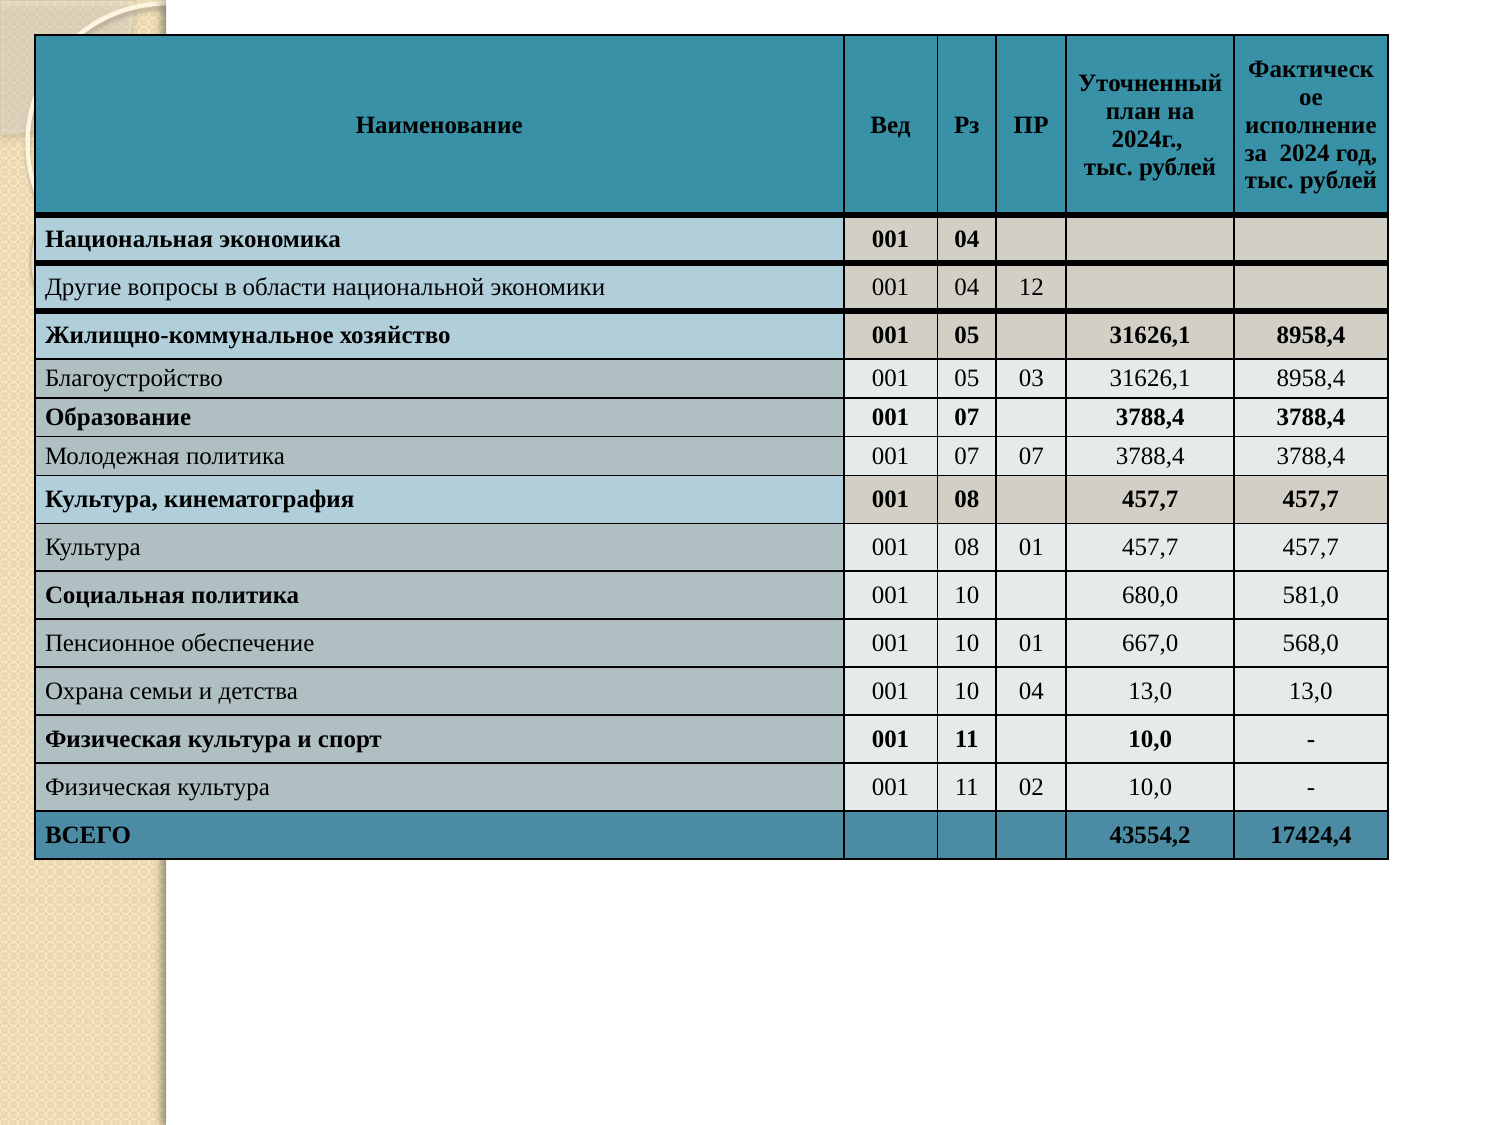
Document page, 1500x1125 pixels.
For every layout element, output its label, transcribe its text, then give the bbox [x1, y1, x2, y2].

table_cell [997, 399, 1065, 436]
table_cell [997, 476, 1065, 523]
table_cell 07 [997, 437, 1065, 475]
table_cell 001 [845, 764, 937, 810]
table_cell 10 [938, 668, 995, 714]
table_cell 04 [997, 668, 1065, 714]
table_cell 001 [845, 437, 937, 475]
table_cell 001 [845, 399, 937, 436]
table_cell 10,0 [1067, 764, 1233, 810]
table_cell 01 [997, 620, 1065, 666]
table_cell 10,0 [1067, 716, 1233, 762]
table_cell 581,0 [1235, 572, 1387, 618]
table_cell Благоустройство [36, 360, 843, 397]
table_cell [997, 716, 1065, 762]
table_cell ВСЕГО [36, 812, 843, 858]
table_cell Жилищно-коммунальное хозяйство [36, 314, 843, 358]
table_cell 001 [845, 524, 937, 570]
table_cell 05 [938, 314, 995, 358]
table_cell Физическая культура [36, 764, 843, 810]
table_cell - [1235, 716, 1387, 762]
table_cell 07 [938, 399, 995, 436]
table_cell 04 [938, 218, 995, 260]
table_cell 10 [938, 620, 995, 666]
table_cell Молодежная политика [36, 437, 843, 475]
table_cell 13,0 [1235, 668, 1387, 714]
table_cell [997, 572, 1065, 618]
table_cell 001 [845, 360, 937, 397]
table_cell 001 [845, 314, 937, 358]
table_cell 07 [938, 437, 995, 475]
table_cell 457,7 [1067, 524, 1233, 570]
table_cell 667,0 [1067, 620, 1233, 666]
table_header Рз [938, 36, 995, 212]
table_cell 10 [938, 572, 995, 618]
table_cell Охрана семьи и детства [36, 668, 843, 714]
table_cell 01 [997, 524, 1065, 570]
table_cell 02 [997, 764, 1065, 810]
table_cell - [1235, 764, 1387, 810]
table_cell 31626,1 [1067, 360, 1233, 397]
table_cell Образование [36, 399, 843, 436]
table_header ПР [997, 36, 1065, 212]
table_cell 3788,4 [1067, 399, 1233, 436]
table_cell [1235, 266, 1387, 308]
table_cell 680,0 [1067, 572, 1233, 618]
table_cell Национальная экономика [36, 218, 843, 260]
table_cell 001 [845, 266, 937, 308]
table_cell [997, 218, 1065, 260]
table_cell 001 [845, 572, 937, 618]
table_cell 05 [938, 360, 995, 397]
table_cell Социальная политика [36, 572, 843, 618]
table_cell [938, 812, 995, 858]
table_cell 3788,4 [1235, 437, 1387, 475]
table_cell 31626,1 [1067, 314, 1233, 358]
table_cell 8958,4 [1235, 360, 1387, 397]
table_cell 17424,4 [1235, 812, 1387, 858]
table_cell 001 [845, 620, 937, 666]
table_cell 08 [938, 524, 995, 570]
table_cell 457,7 [1235, 524, 1387, 570]
table_header Вед [845, 36, 937, 212]
table_cell 457,7 [1235, 476, 1387, 523]
table_cell 04 [938, 266, 995, 308]
table_header Фактическое исполнение за 2024 год, тыс. рублей [1235, 36, 1387, 212]
table_cell 001 [845, 668, 937, 714]
table_cell [997, 812, 1065, 858]
table_cell Культура, кинематография [36, 476, 843, 523]
table_cell 08 [938, 476, 995, 523]
table_cell [1067, 266, 1233, 308]
table_cell 3788,4 [1235, 399, 1387, 436]
table_cell [845, 812, 937, 858]
table_cell 001 [845, 476, 937, 523]
table_cell 13,0 [1067, 668, 1233, 714]
table_cell Физическая культура и спорт [36, 716, 843, 762]
table_cell 03 [997, 360, 1065, 397]
table_cell 11 [938, 764, 995, 810]
table_cell 11 [938, 716, 995, 762]
table_cell [1235, 218, 1387, 260]
table_header Уточненный план на 2024г., тыс. рублей [1067, 36, 1233, 212]
table_cell Культура [36, 524, 843, 570]
table_cell Пенсионное обеспечение [36, 620, 843, 666]
table_cell Другие вопросы в области национальной экономики [36, 266, 843, 308]
table_cell 568,0 [1235, 620, 1387, 666]
table_cell [1067, 218, 1233, 260]
table_cell 001 [845, 218, 937, 260]
table_cell 001 [845, 716, 937, 762]
table_cell [997, 314, 1065, 358]
table_cell 12 [997, 266, 1065, 308]
table_cell 43554,2 [1067, 812, 1233, 858]
table_cell 8958,4 [1235, 314, 1387, 358]
table_header Наименование [36, 36, 843, 212]
table_cell 457,7 [1067, 476, 1233, 523]
table_cell 3788,4 [1067, 437, 1233, 475]
